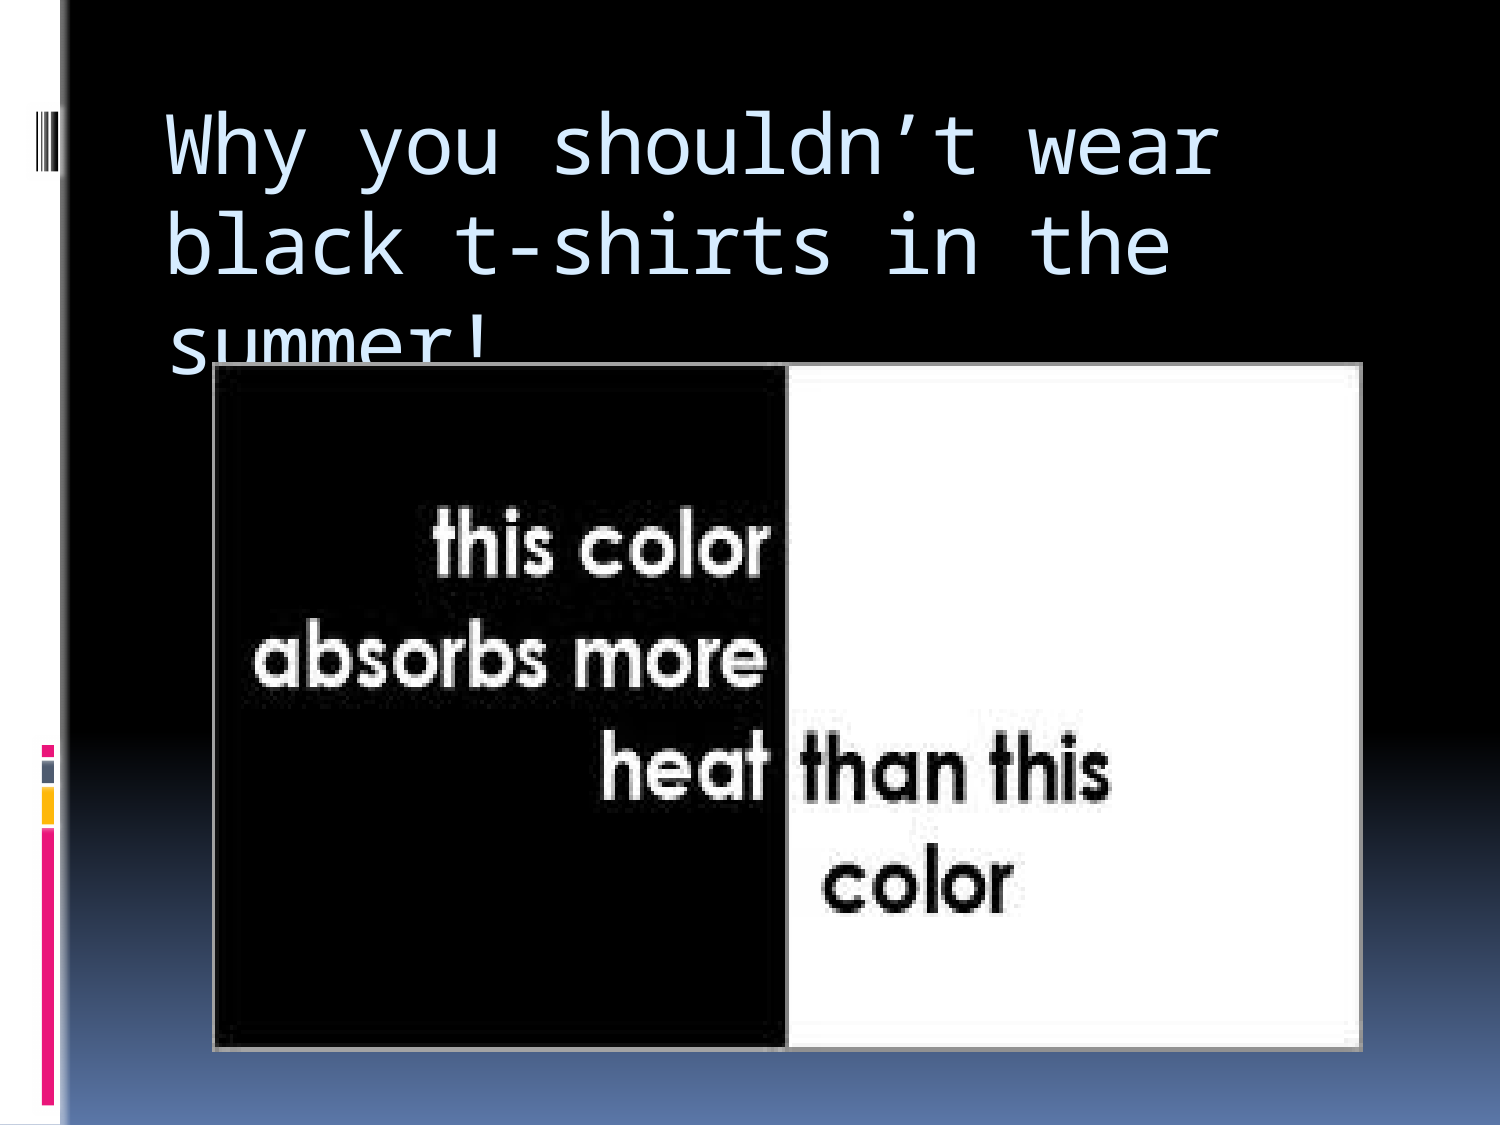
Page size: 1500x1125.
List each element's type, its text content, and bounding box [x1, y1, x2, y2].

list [212, 361, 1363, 1053]
title Why you shouldn’t wear black t-shirts in the summer! [150, 83, 1425, 234]
